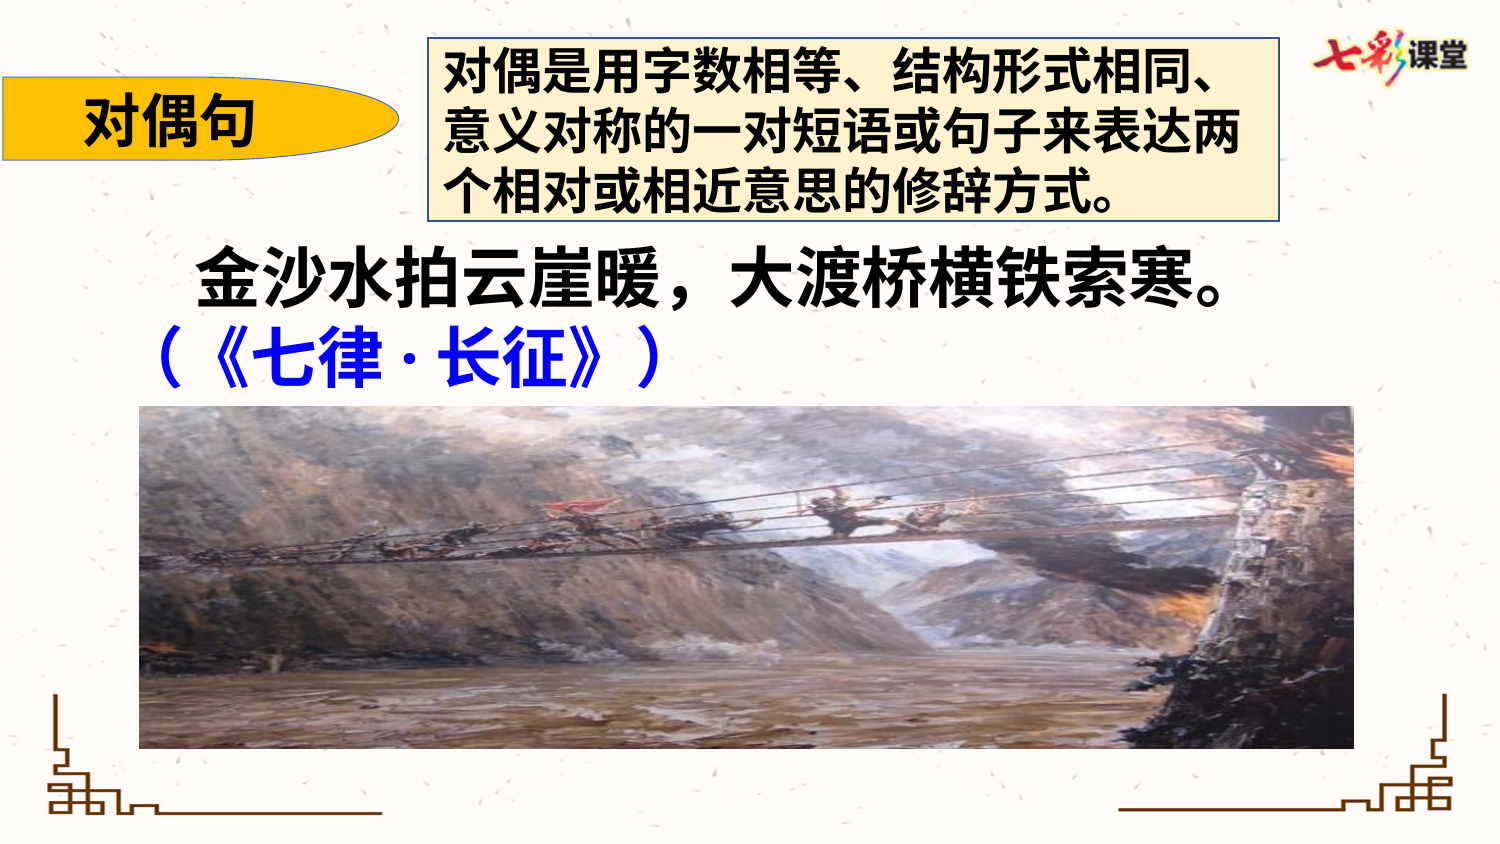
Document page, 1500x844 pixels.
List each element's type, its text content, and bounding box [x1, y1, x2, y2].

picture [0, 0, 1500, 844]
text_box 对偶是用字数相等、结构形式相同、意义对称的一对短语或句子来表达两个相对或相近意思的修辞方式。 [427, 37, 1280, 222]
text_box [0, 77, 399, 161]
text_box 金沙水拍云崖暖，大渡桥横铁索寒。（《七律·长征》） [102, 228, 1379, 404]
